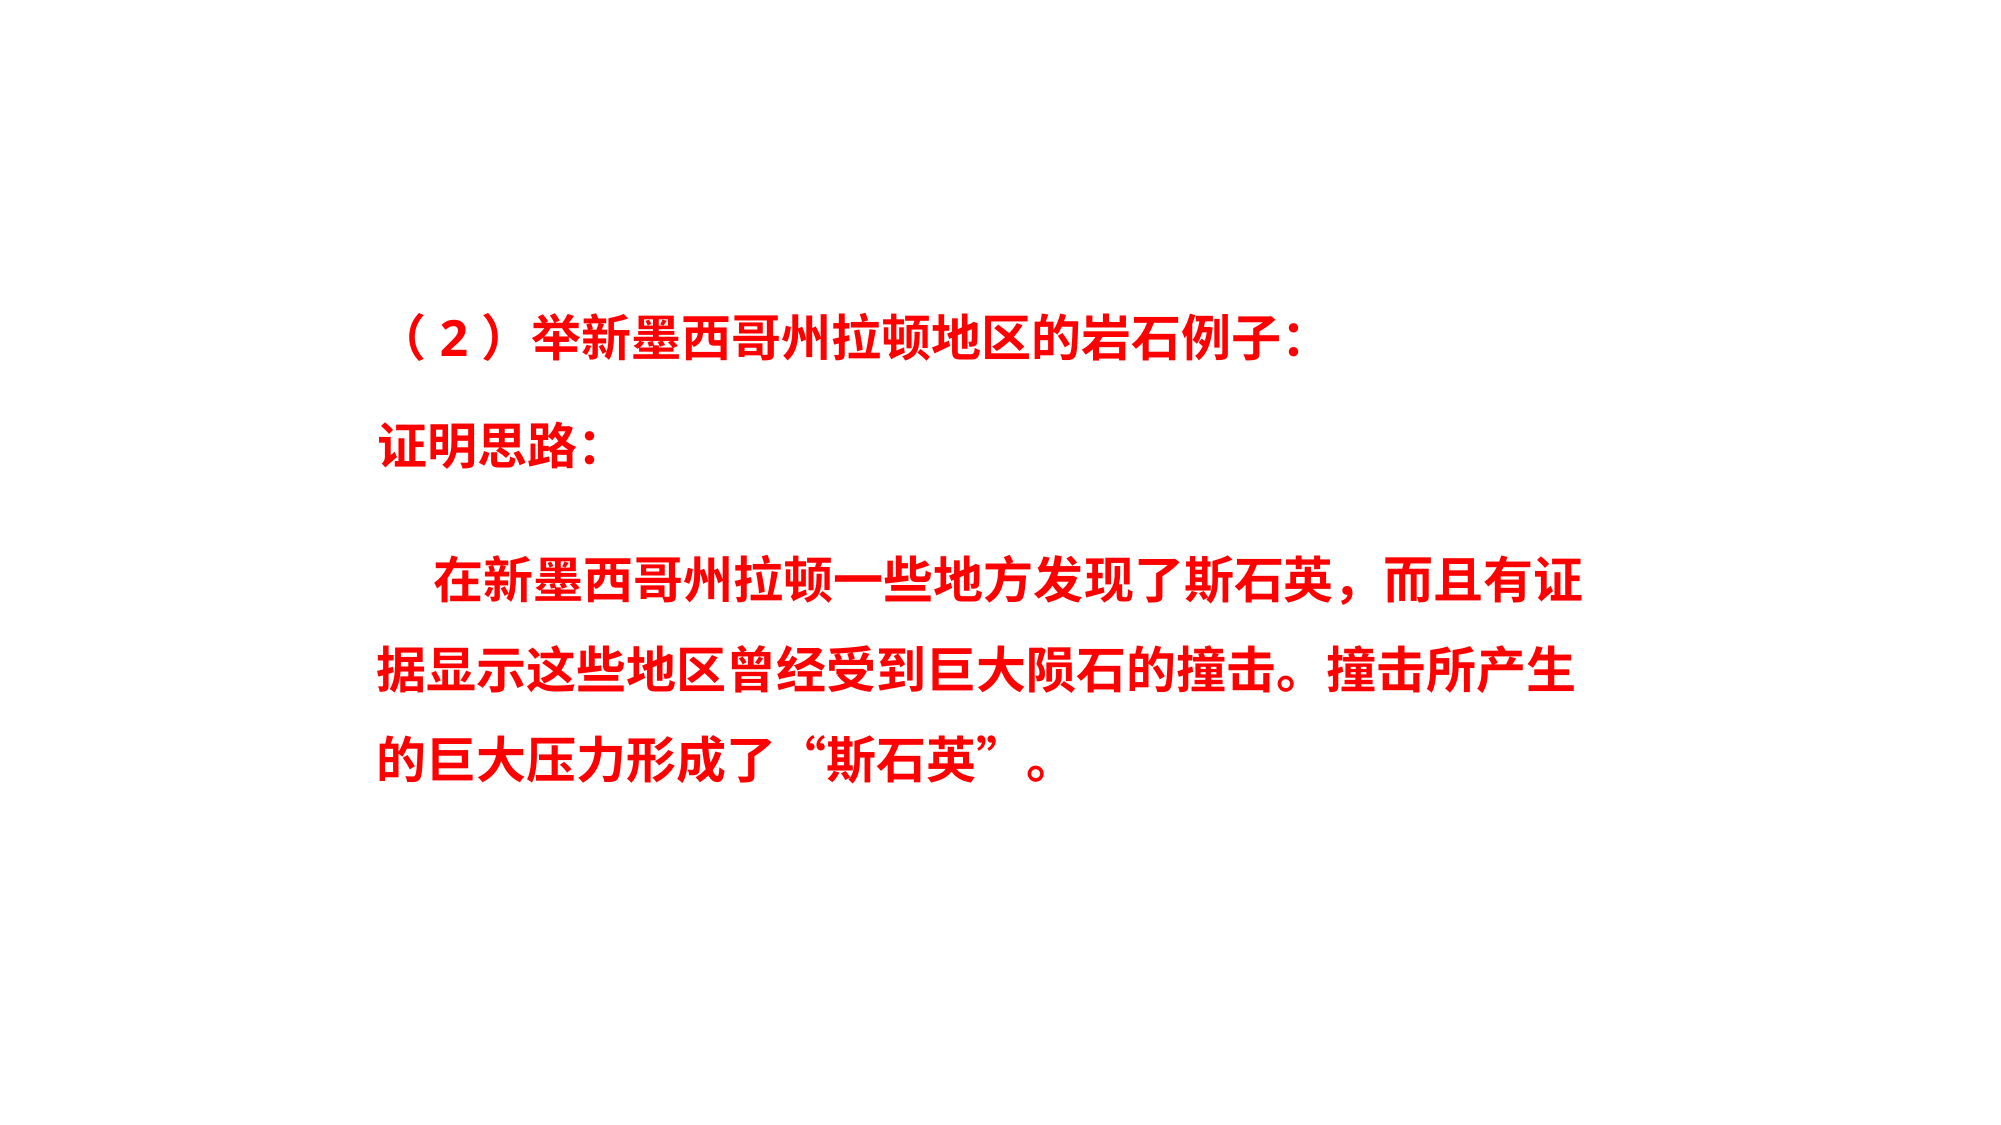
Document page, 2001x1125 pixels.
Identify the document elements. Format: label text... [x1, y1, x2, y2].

text_box （2）举新墨西哥州拉顿地区的岩石例子： [362, 299, 1589, 374]
text_box 在新墨西哥州拉顿一些地方发现了斯石英，而且有证据显示这些地区曾经受到巨大陨石的撞击。撞击所产生的巨大压力形成了“斯石英”。 [362, 511, 1629, 797]
text_box 证明思路： [362, 406, 863, 482]
